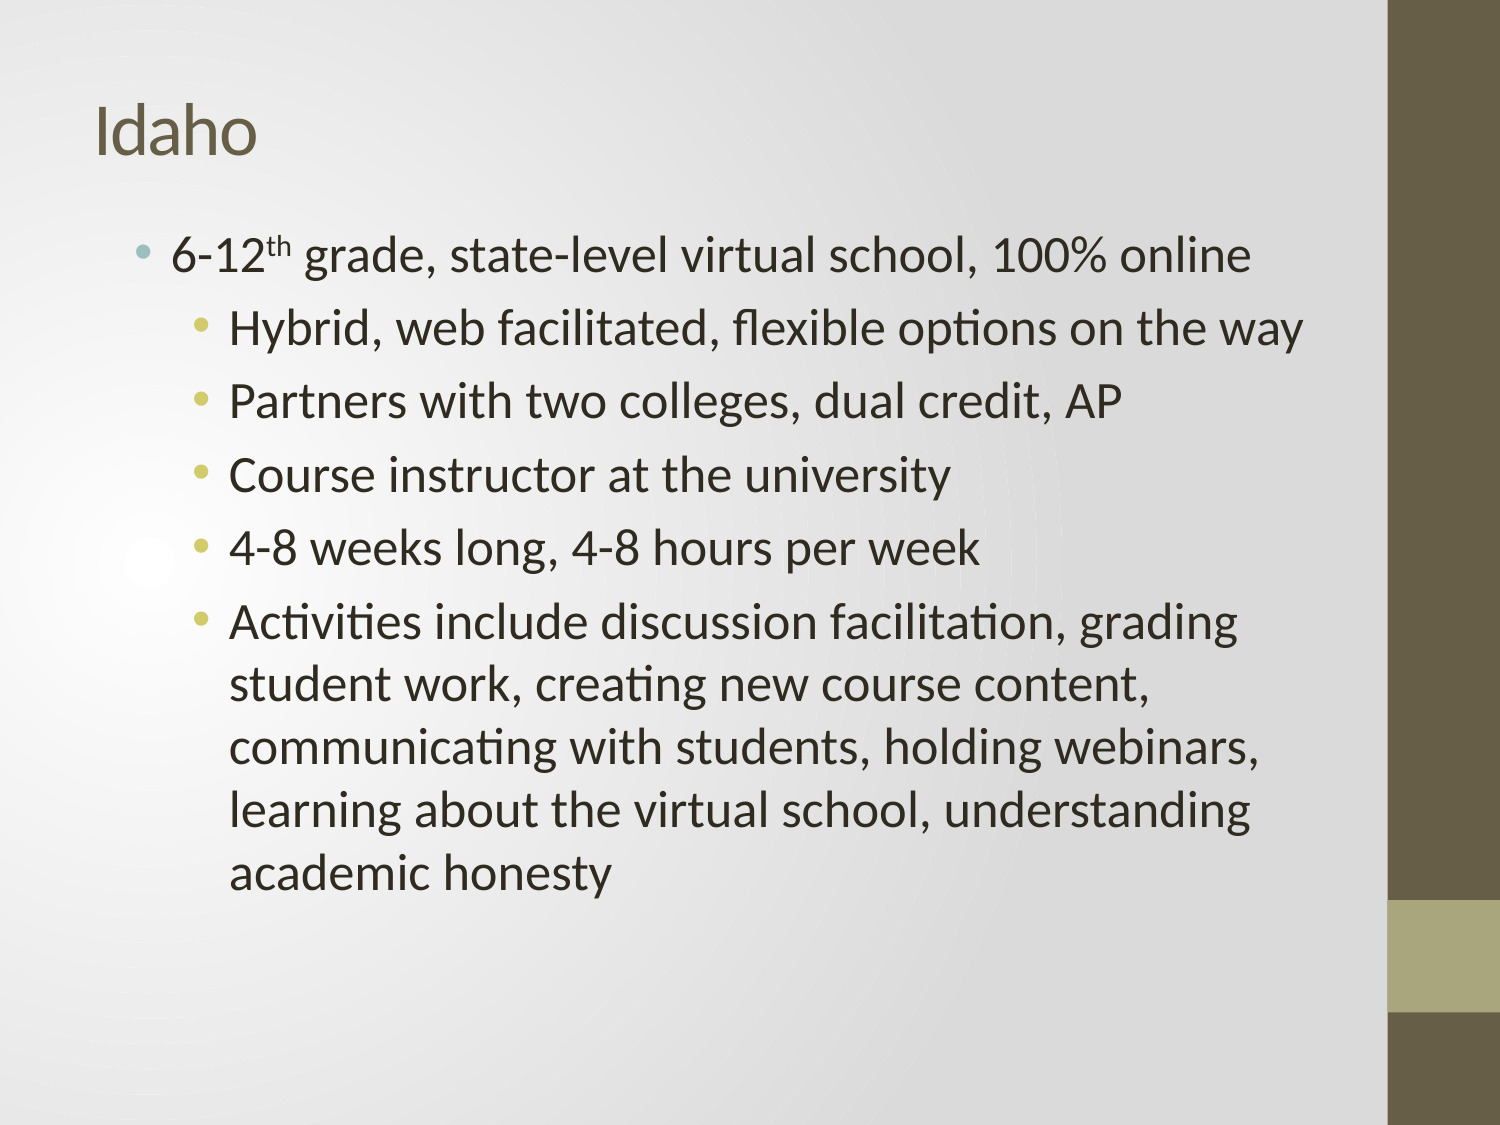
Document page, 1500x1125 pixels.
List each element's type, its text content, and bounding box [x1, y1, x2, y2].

title Idaho [78, 37, 1304, 212]
list 6-12th grade, state-level virtual school, 100% online Hybrid, web facilitated, flexible options on the way Partners with two colleges, dual credit, AP Course instructor at the university 4-8 weeks long, 4-8 hours per week Activities include discussion facilitation, grading student work, creating new course content, communicating with students, holding webinars, learning about the virtual school, understanding academic honesty [53, 212, 1329, 963]
